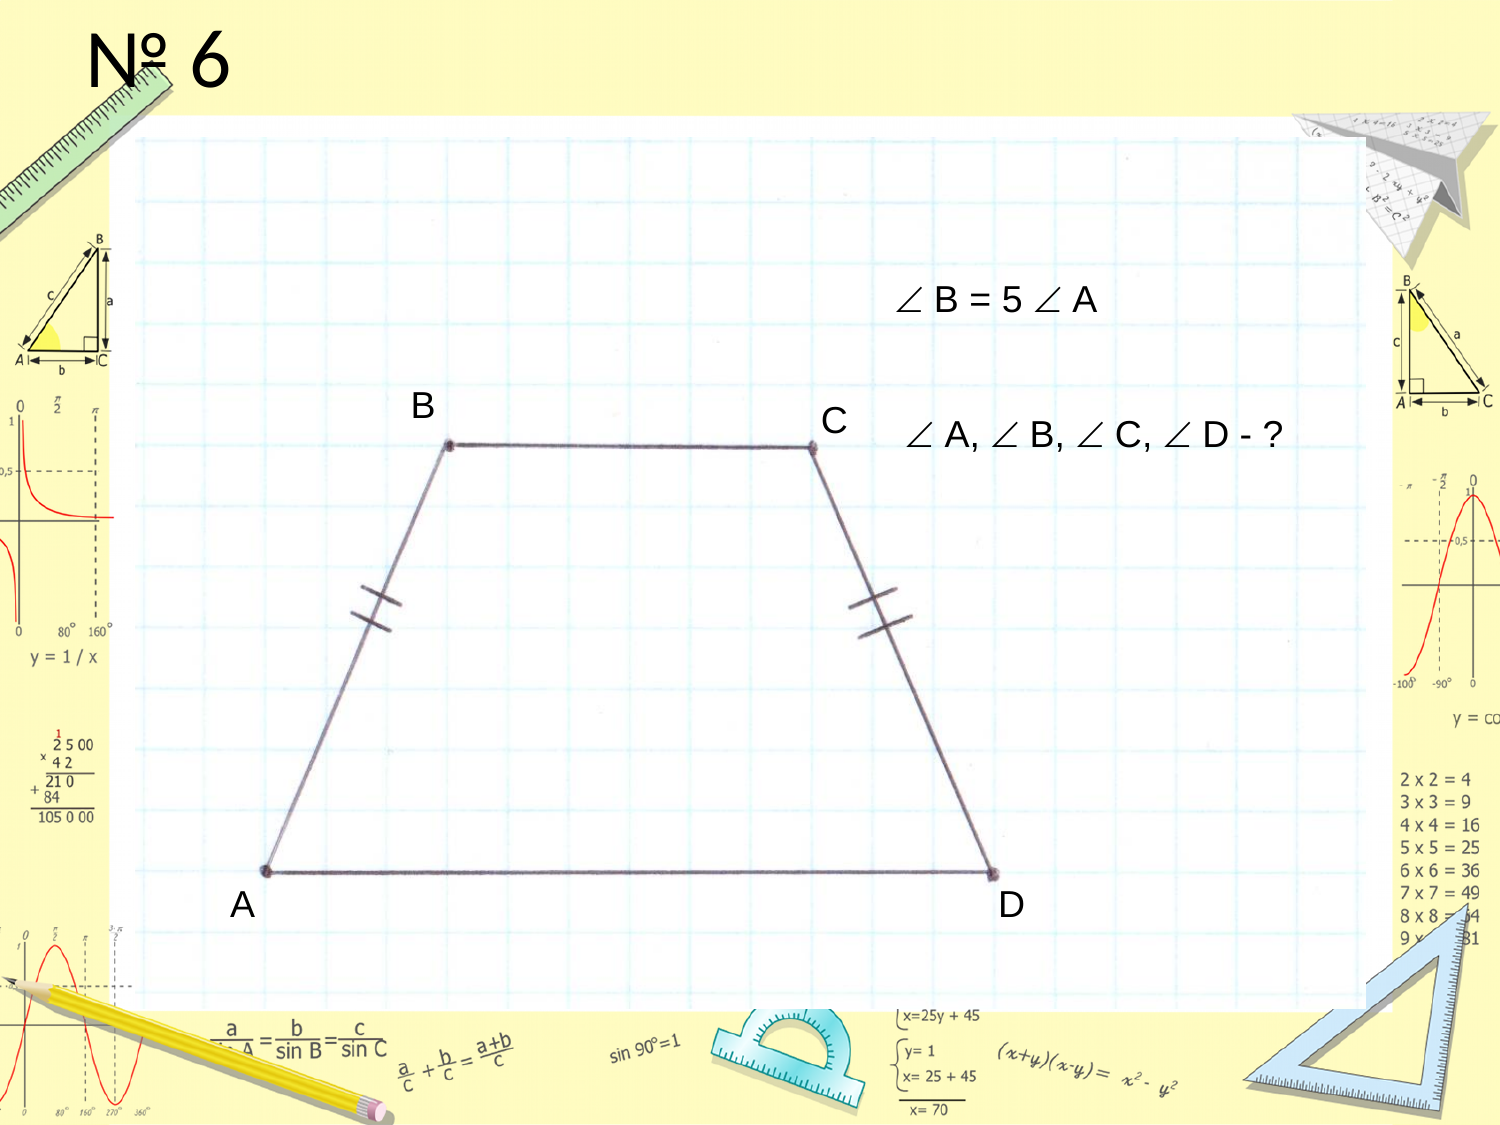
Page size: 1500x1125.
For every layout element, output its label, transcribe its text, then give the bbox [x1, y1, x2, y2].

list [135, 136, 1367, 1009]
picture [0, 0, 1500, 1125]
title № 6 [70, 0, 1421, 108]
